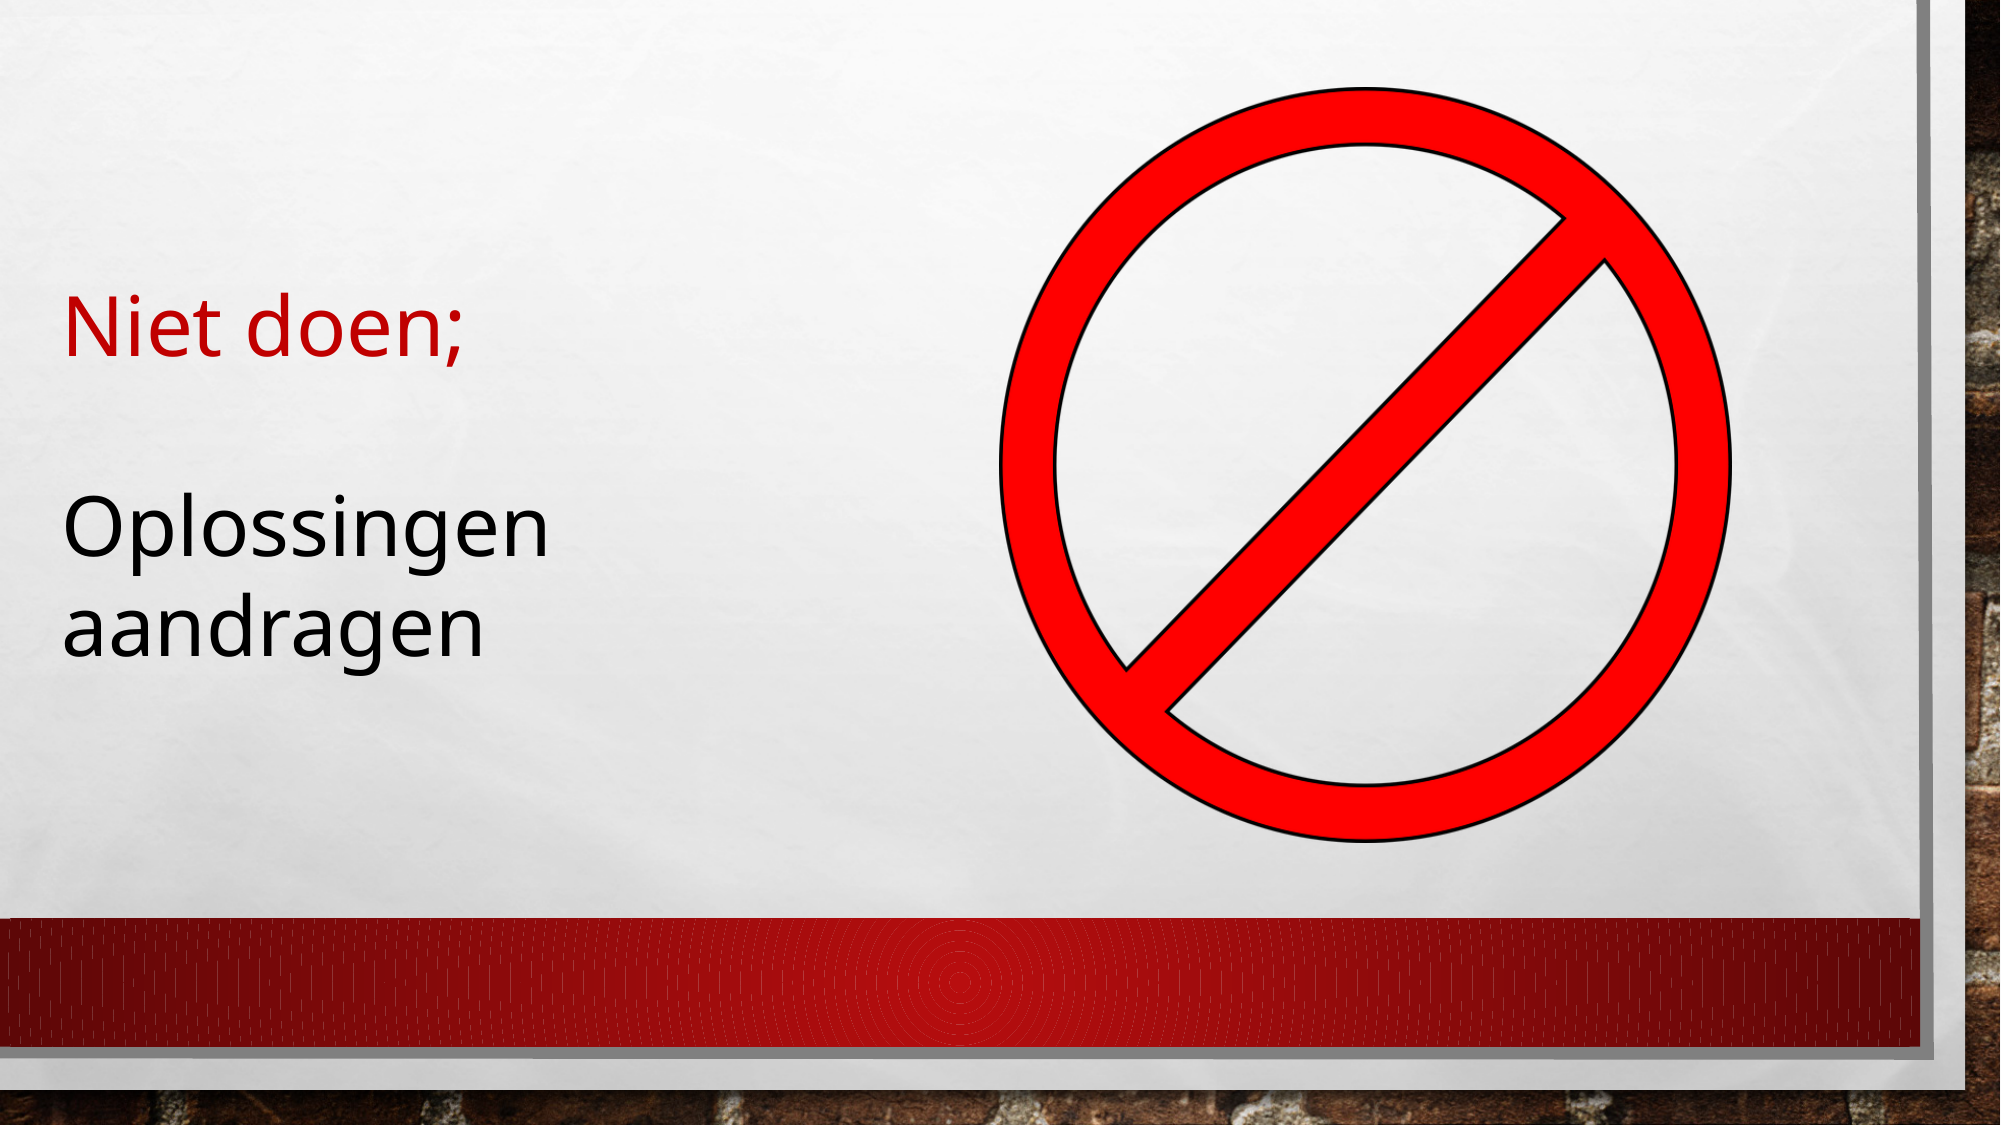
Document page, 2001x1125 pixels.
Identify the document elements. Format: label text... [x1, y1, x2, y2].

text_box Niet doen; Oplossingen aandragen [46, 265, 972, 681]
picture [0, 0, 2000, 1125]
picture [999, 87, 1732, 843]
